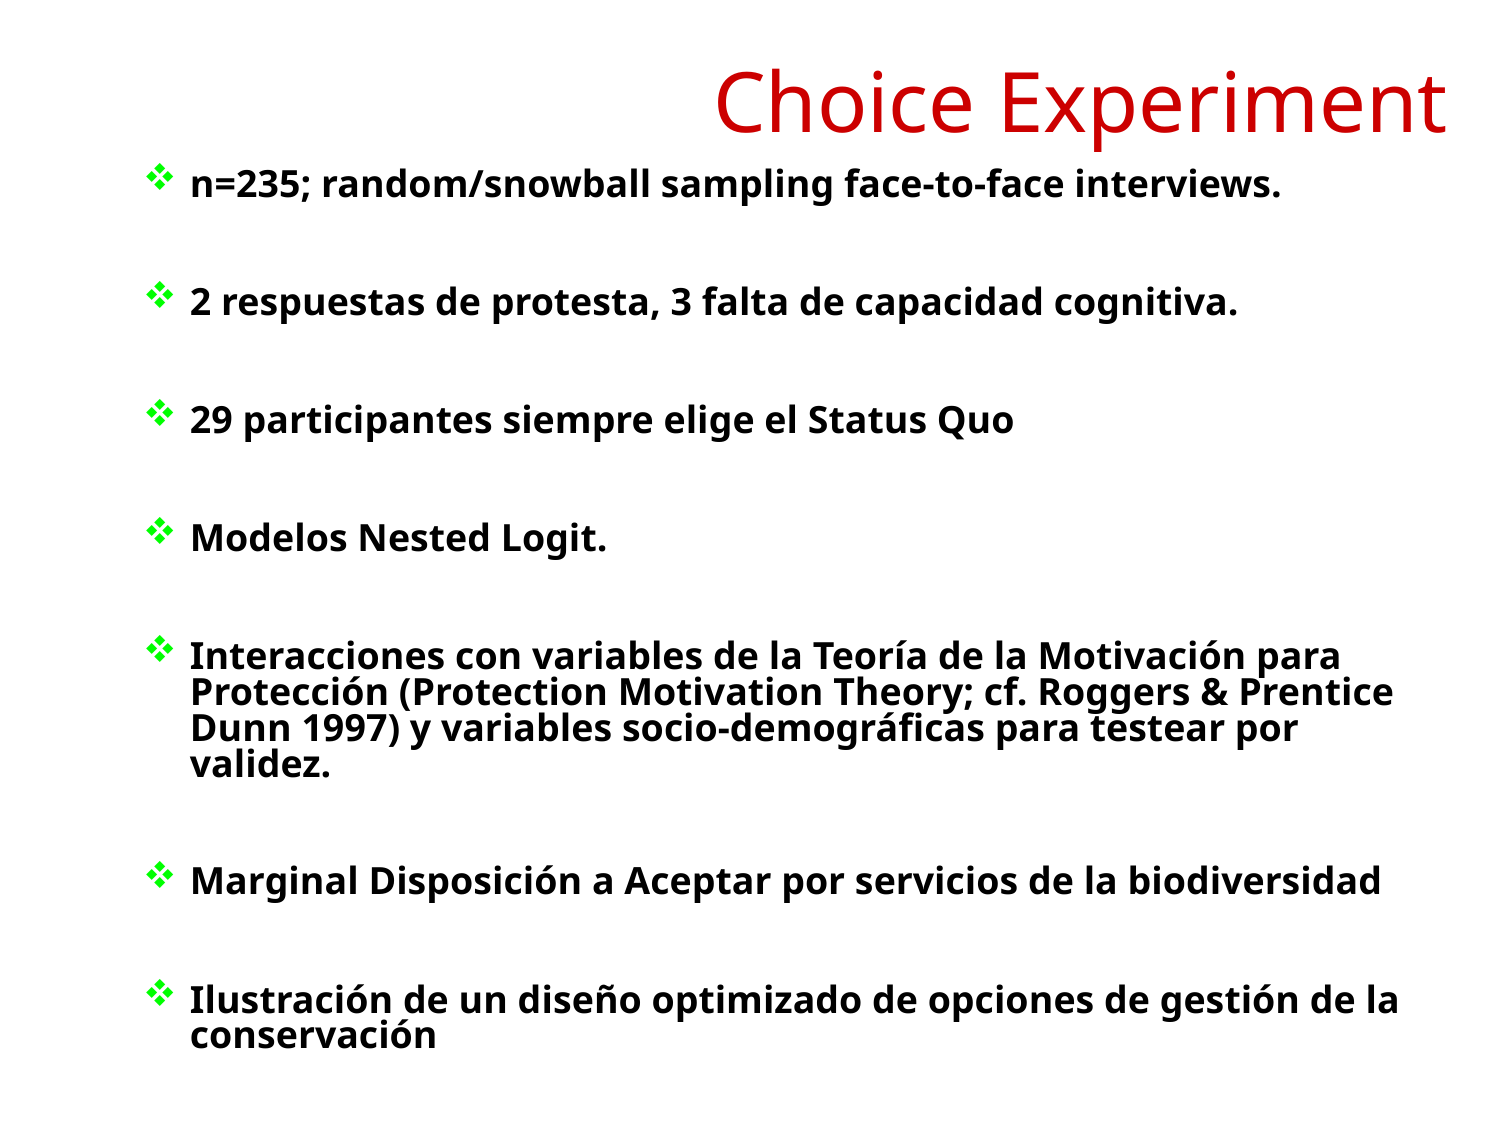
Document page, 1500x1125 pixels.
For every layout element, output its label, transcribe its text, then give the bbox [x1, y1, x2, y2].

title Choice Experiment [88, 42, 1464, 156]
list n=235; random/snowball sampling face-to-face interviews. 2 respuestas de protesta, 3 falta de capacidad cognitiva. 29 participantes siempre elige el Status Quo Modelos Nested Logit. Interacciones con variables de la Teoría de la Motivación para Protección (Protection Motivation Theory; cf. Roggers & Prentice Dunn 1997) y variables socio-demográficas para testear por validez. Marginal Disposición a Aceptar por servicios de la biodiversidad Ilustración de un diseño optimizado de opciones de gestión de la conservación [53, 160, 1460, 1051]
